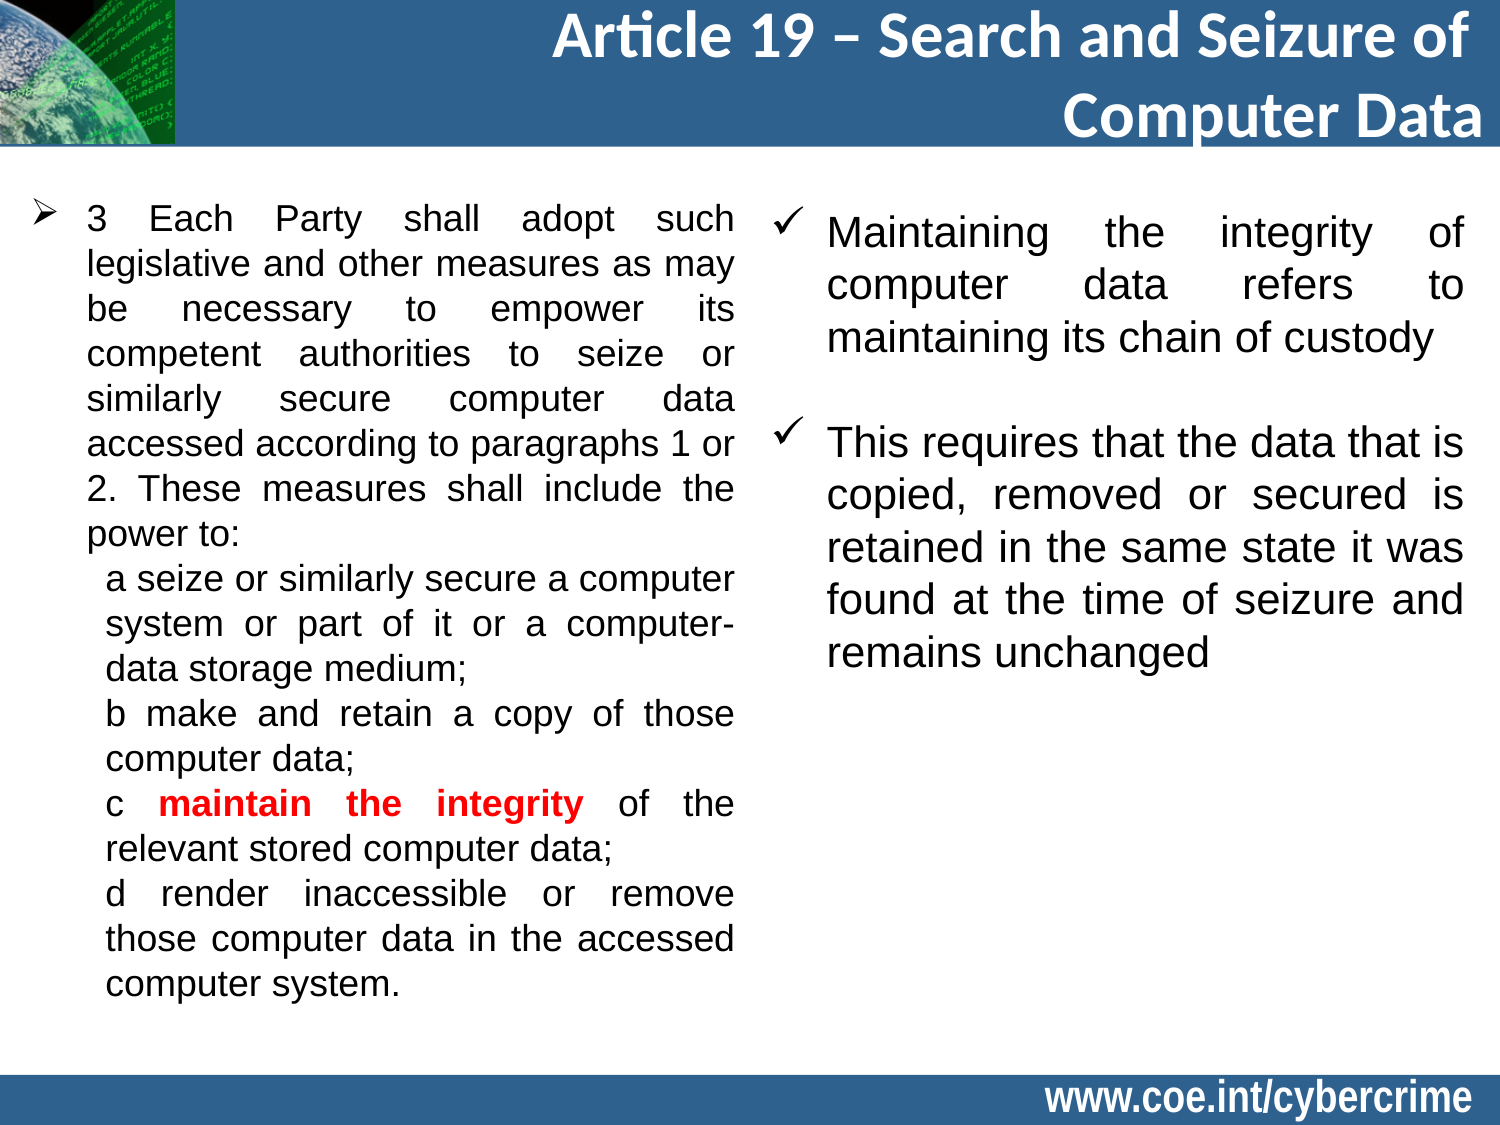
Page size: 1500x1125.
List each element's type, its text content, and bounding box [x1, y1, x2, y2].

picture [0, 0, 175, 144]
text_box Article 19 – Search and Seizure of Computer Data [177, 0, 1500, 149]
text_box Maintaining the integrity of computer data refers to maintaining its chain of custody This requires that the data that is copied, removed or secured is retained in the same state it was found at the time of seizure and remains unchanged [755, 196, 1480, 684]
text_box 3 Each Party shall adopt such legislative and other measures as may be necessary to empower its competent authorities to seize or similarly secure computer data accessed according to paragraphs 1 or 2. These measures shall include the power to: a seize or similarly secure a computer system or part of it or a computer-data storage medium; b make and retain a copy of those computer data; c maintain the integrity of the relevant stored computer data; d render inaccessible or remove those computer data in the accessed computer system. [15, 186, 750, 1012]
text_box www.coe.int/cybercrime [1030, 1059, 1500, 1125]
text_box [0, 1073, 1030, 1125]
